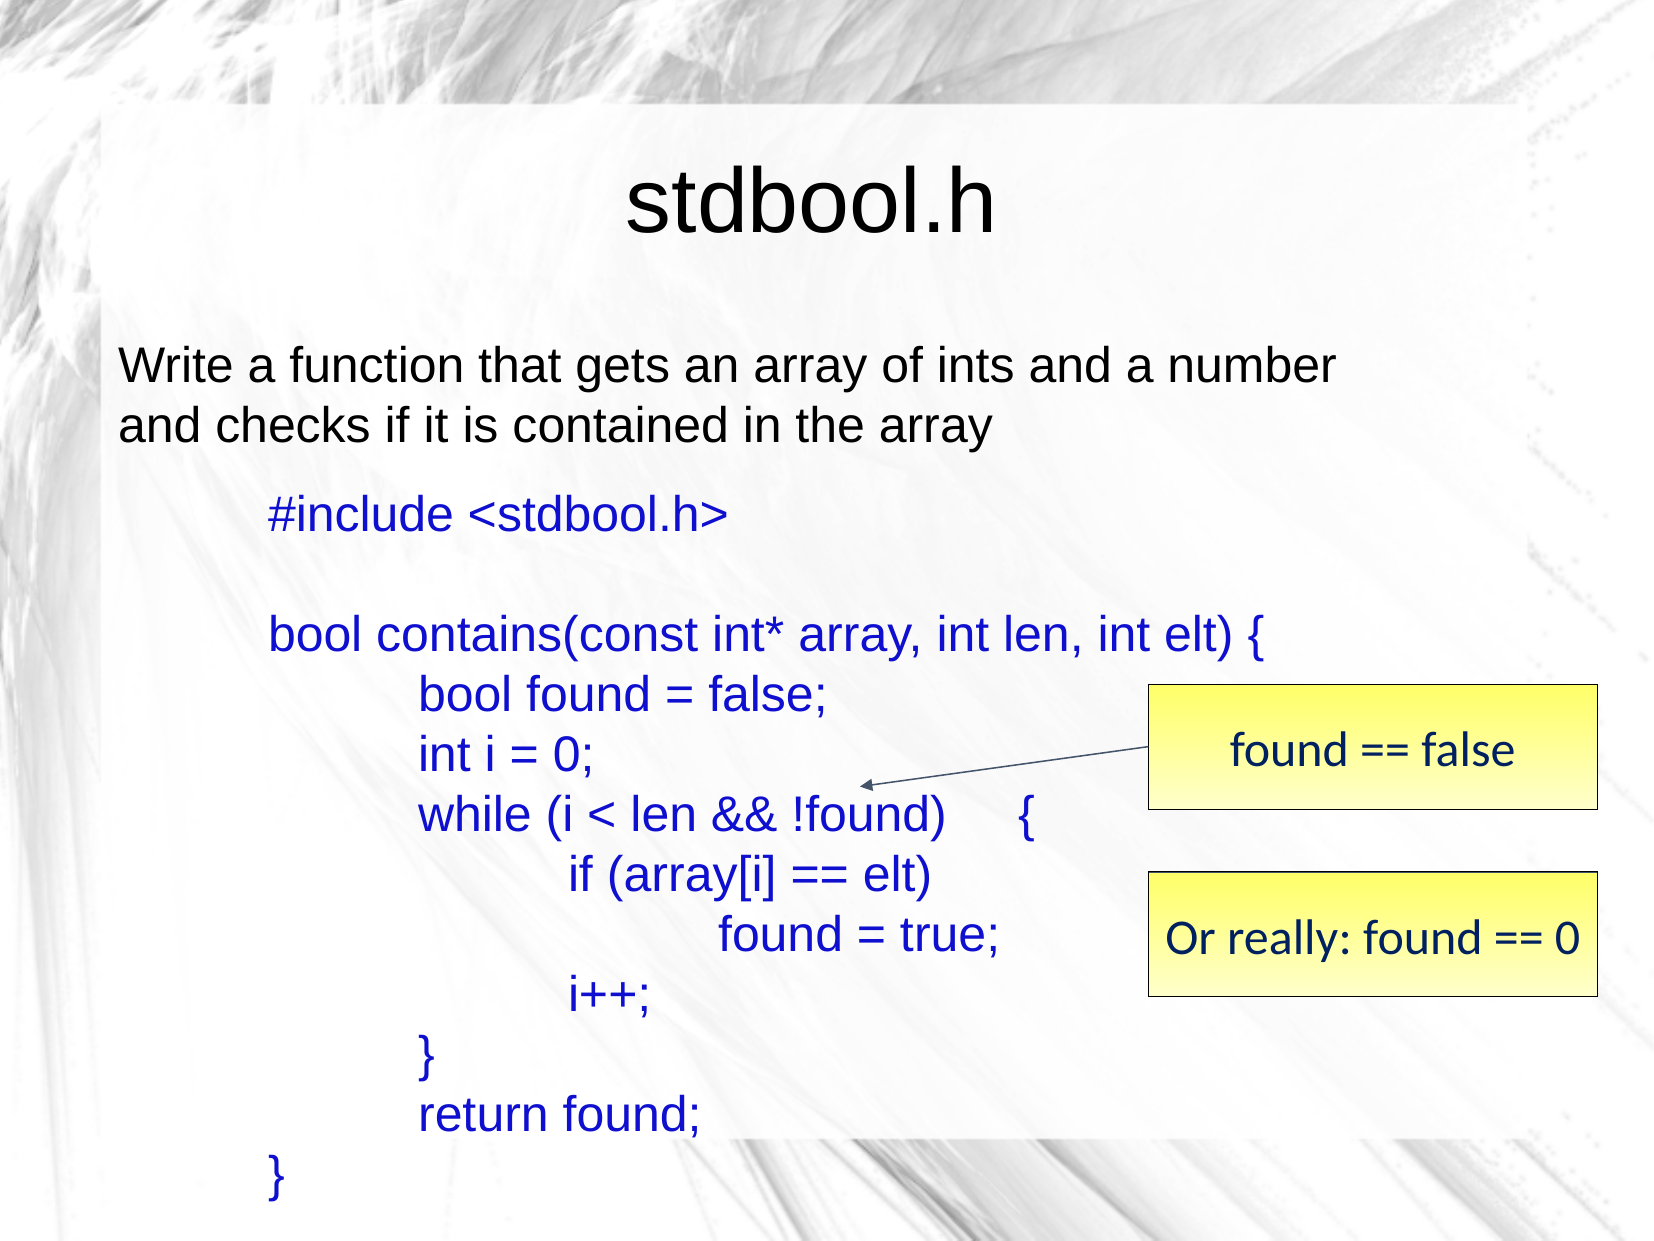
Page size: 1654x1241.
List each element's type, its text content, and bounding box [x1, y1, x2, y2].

text_box Or really: found == 0 [1148, 871, 1598, 997]
picture [0, 0, 1654, 1241]
title stdbool.h [118, 93, 1506, 299]
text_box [859, 746, 1149, 787]
text_box found == false [1148, 684, 1598, 810]
list Write a function that gets an array of ints and a number and checks if it is contained in the array #include <stdbool.h> bool contains(const int* array, int len, int elt) { bool found = false; int i = 0; while (i < len && !found) { if (array[i] == elt) found = true; i++; } return found; } [118, 332, 1571, 1121]
